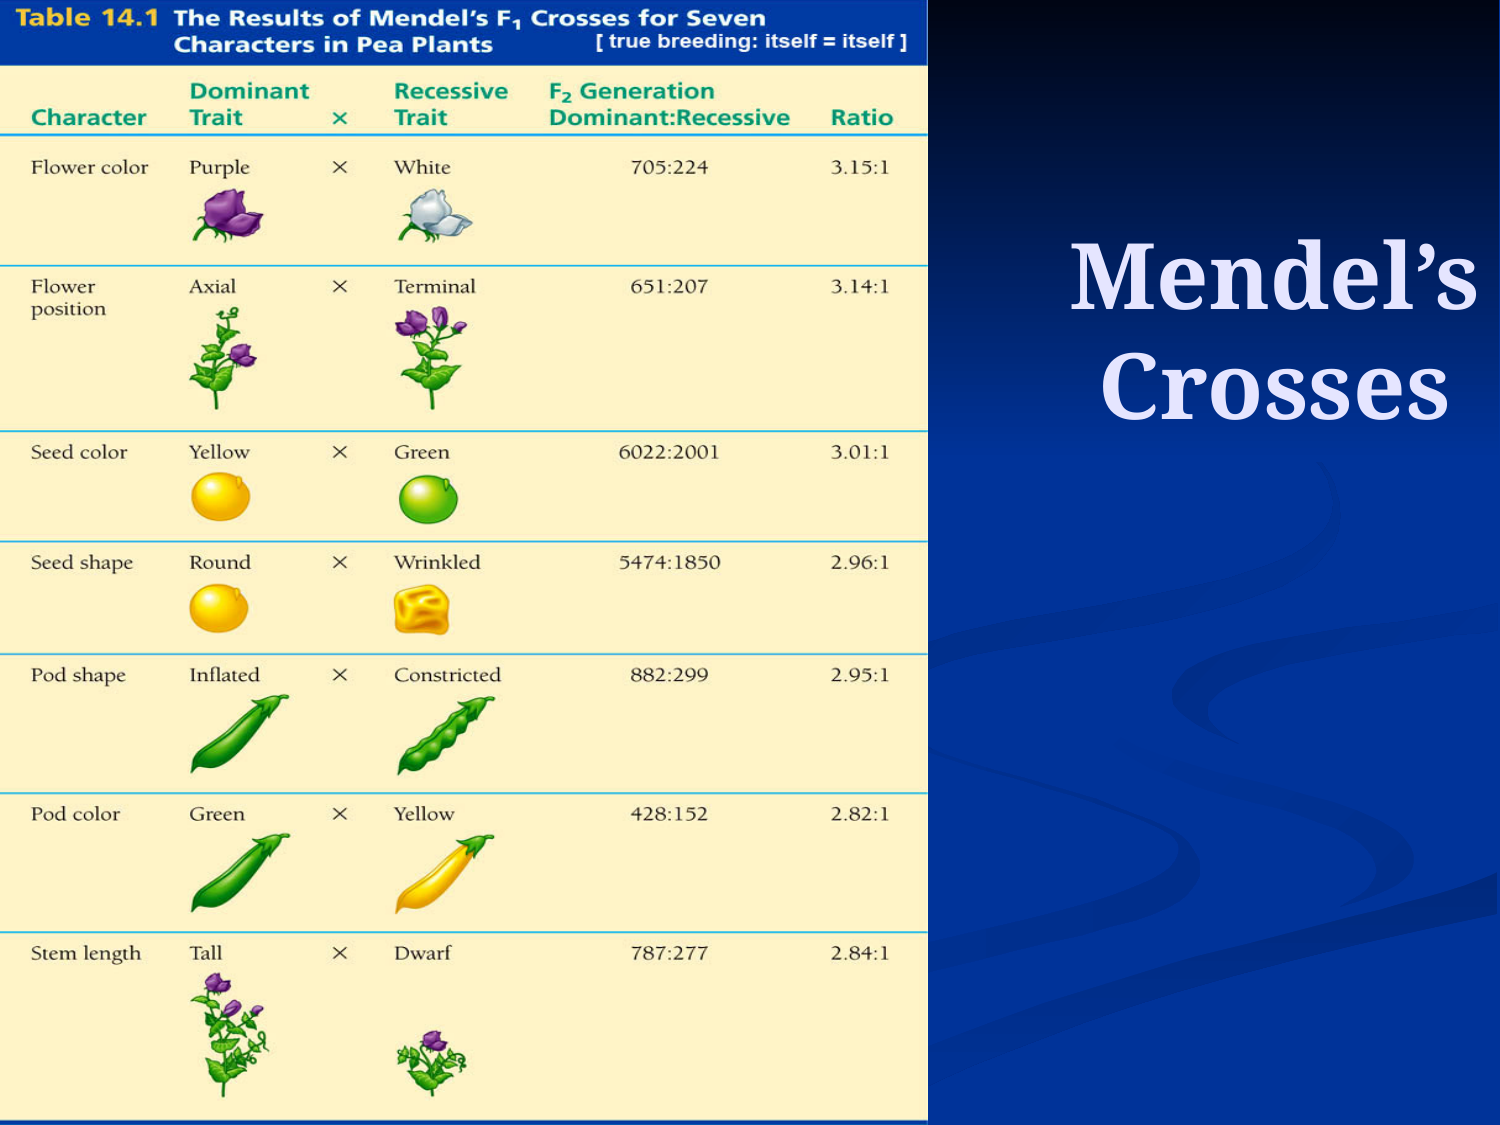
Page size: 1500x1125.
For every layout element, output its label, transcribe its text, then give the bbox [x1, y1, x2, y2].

title Mendel’s Crosses [1049, 42, 1500, 613]
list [0, 0, 928, 1125]
